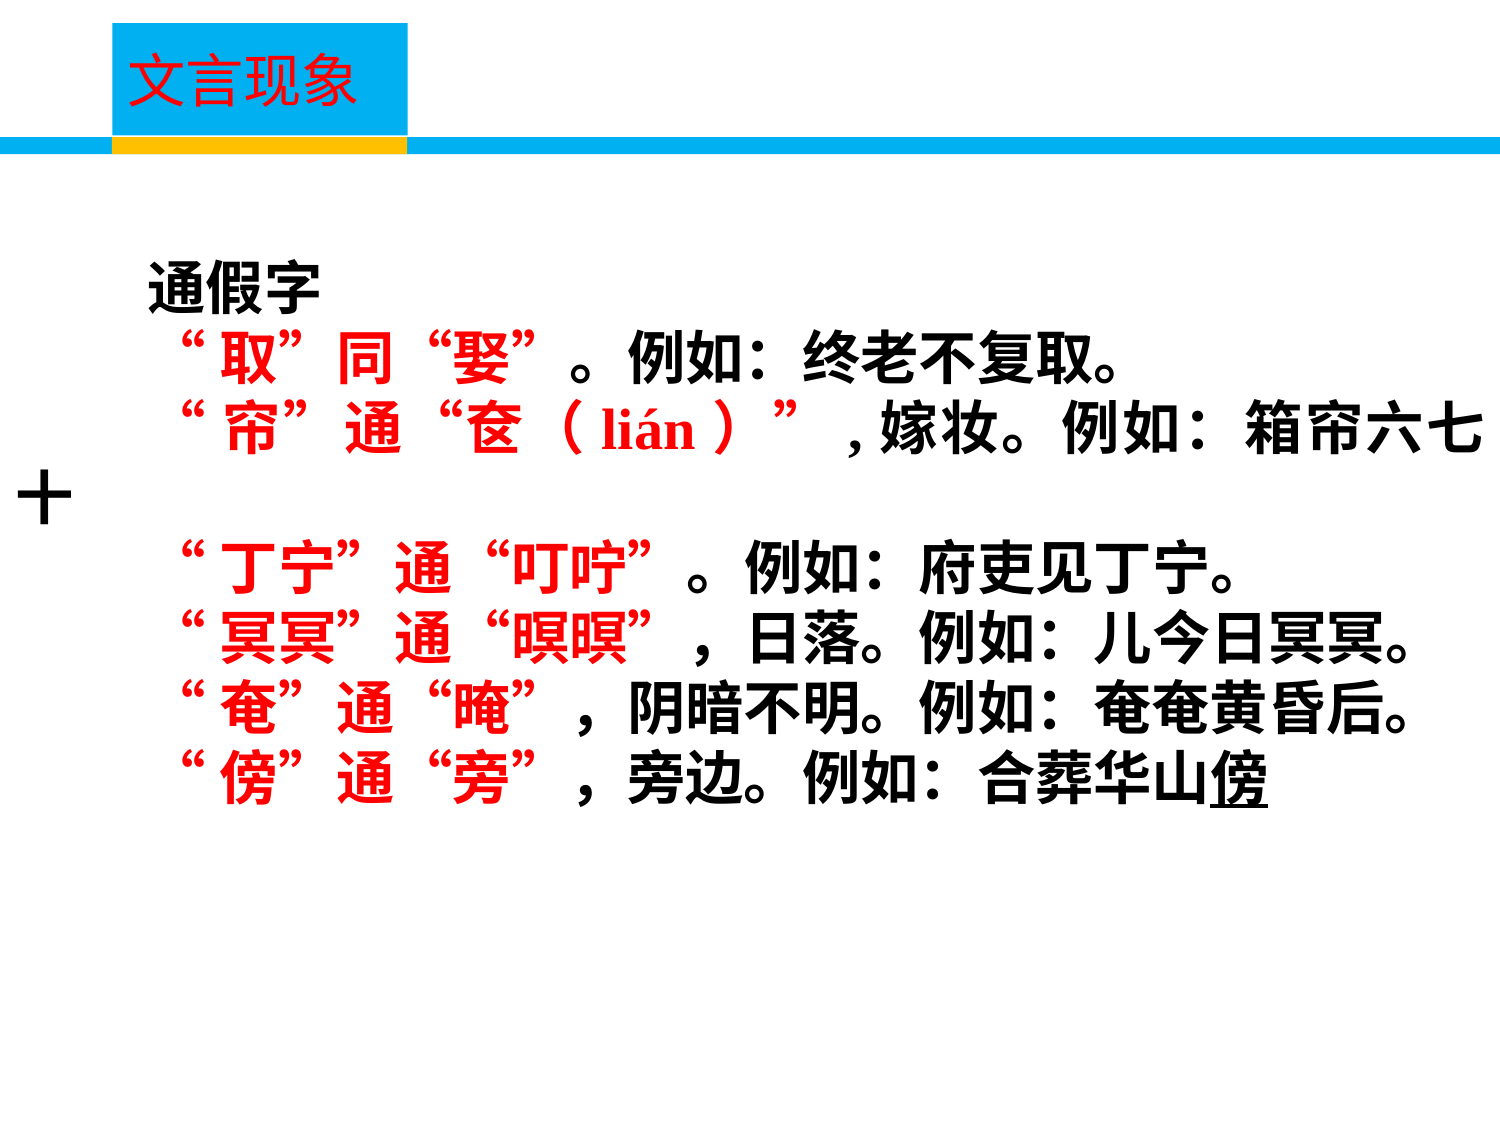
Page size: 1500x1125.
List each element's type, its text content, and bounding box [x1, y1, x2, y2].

text_box [111, 137, 408, 155]
text_box [408, 137, 1500, 155]
text_box 通假字 “取”同“娶”。例如：终老不复取。 “帘”通“奁（lián）”,嫁妆。例如：箱帘六七十 “丁宁”通“叮咛”。例如：府吏见丁宁。 “冥冥”通“暝暝”，日落。例如：儿今日冥冥。 “奄”通“晻”，阴暗不明。例如：奄奄黄昏后。 “傍”通“旁”，旁边。例如：合葬华山傍 [0, 243, 1500, 889]
text_box 文言现象 [112, 23, 408, 136]
text_box [0, 137, 111, 155]
